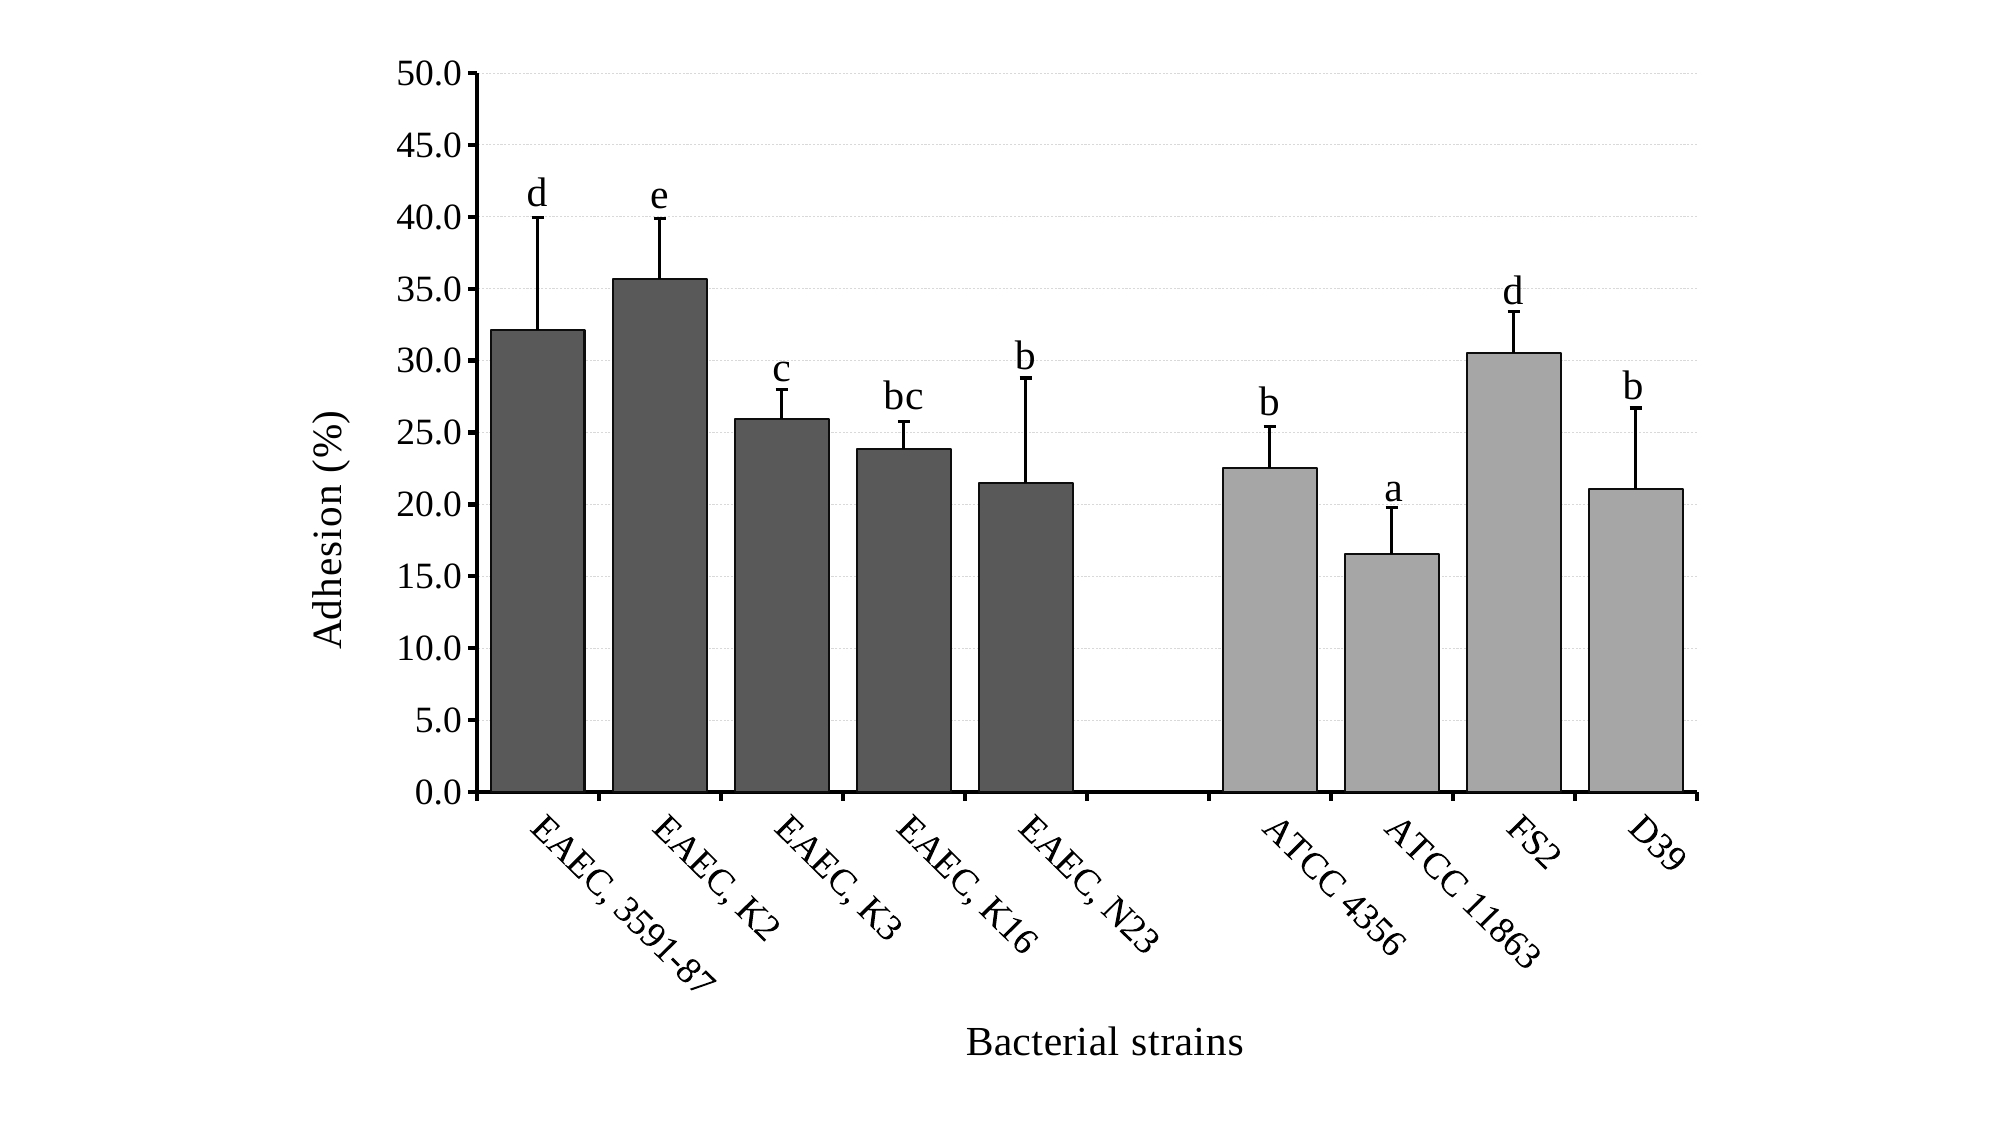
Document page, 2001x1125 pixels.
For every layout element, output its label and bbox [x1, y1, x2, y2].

chart [290, 47, 1710, 1078]
